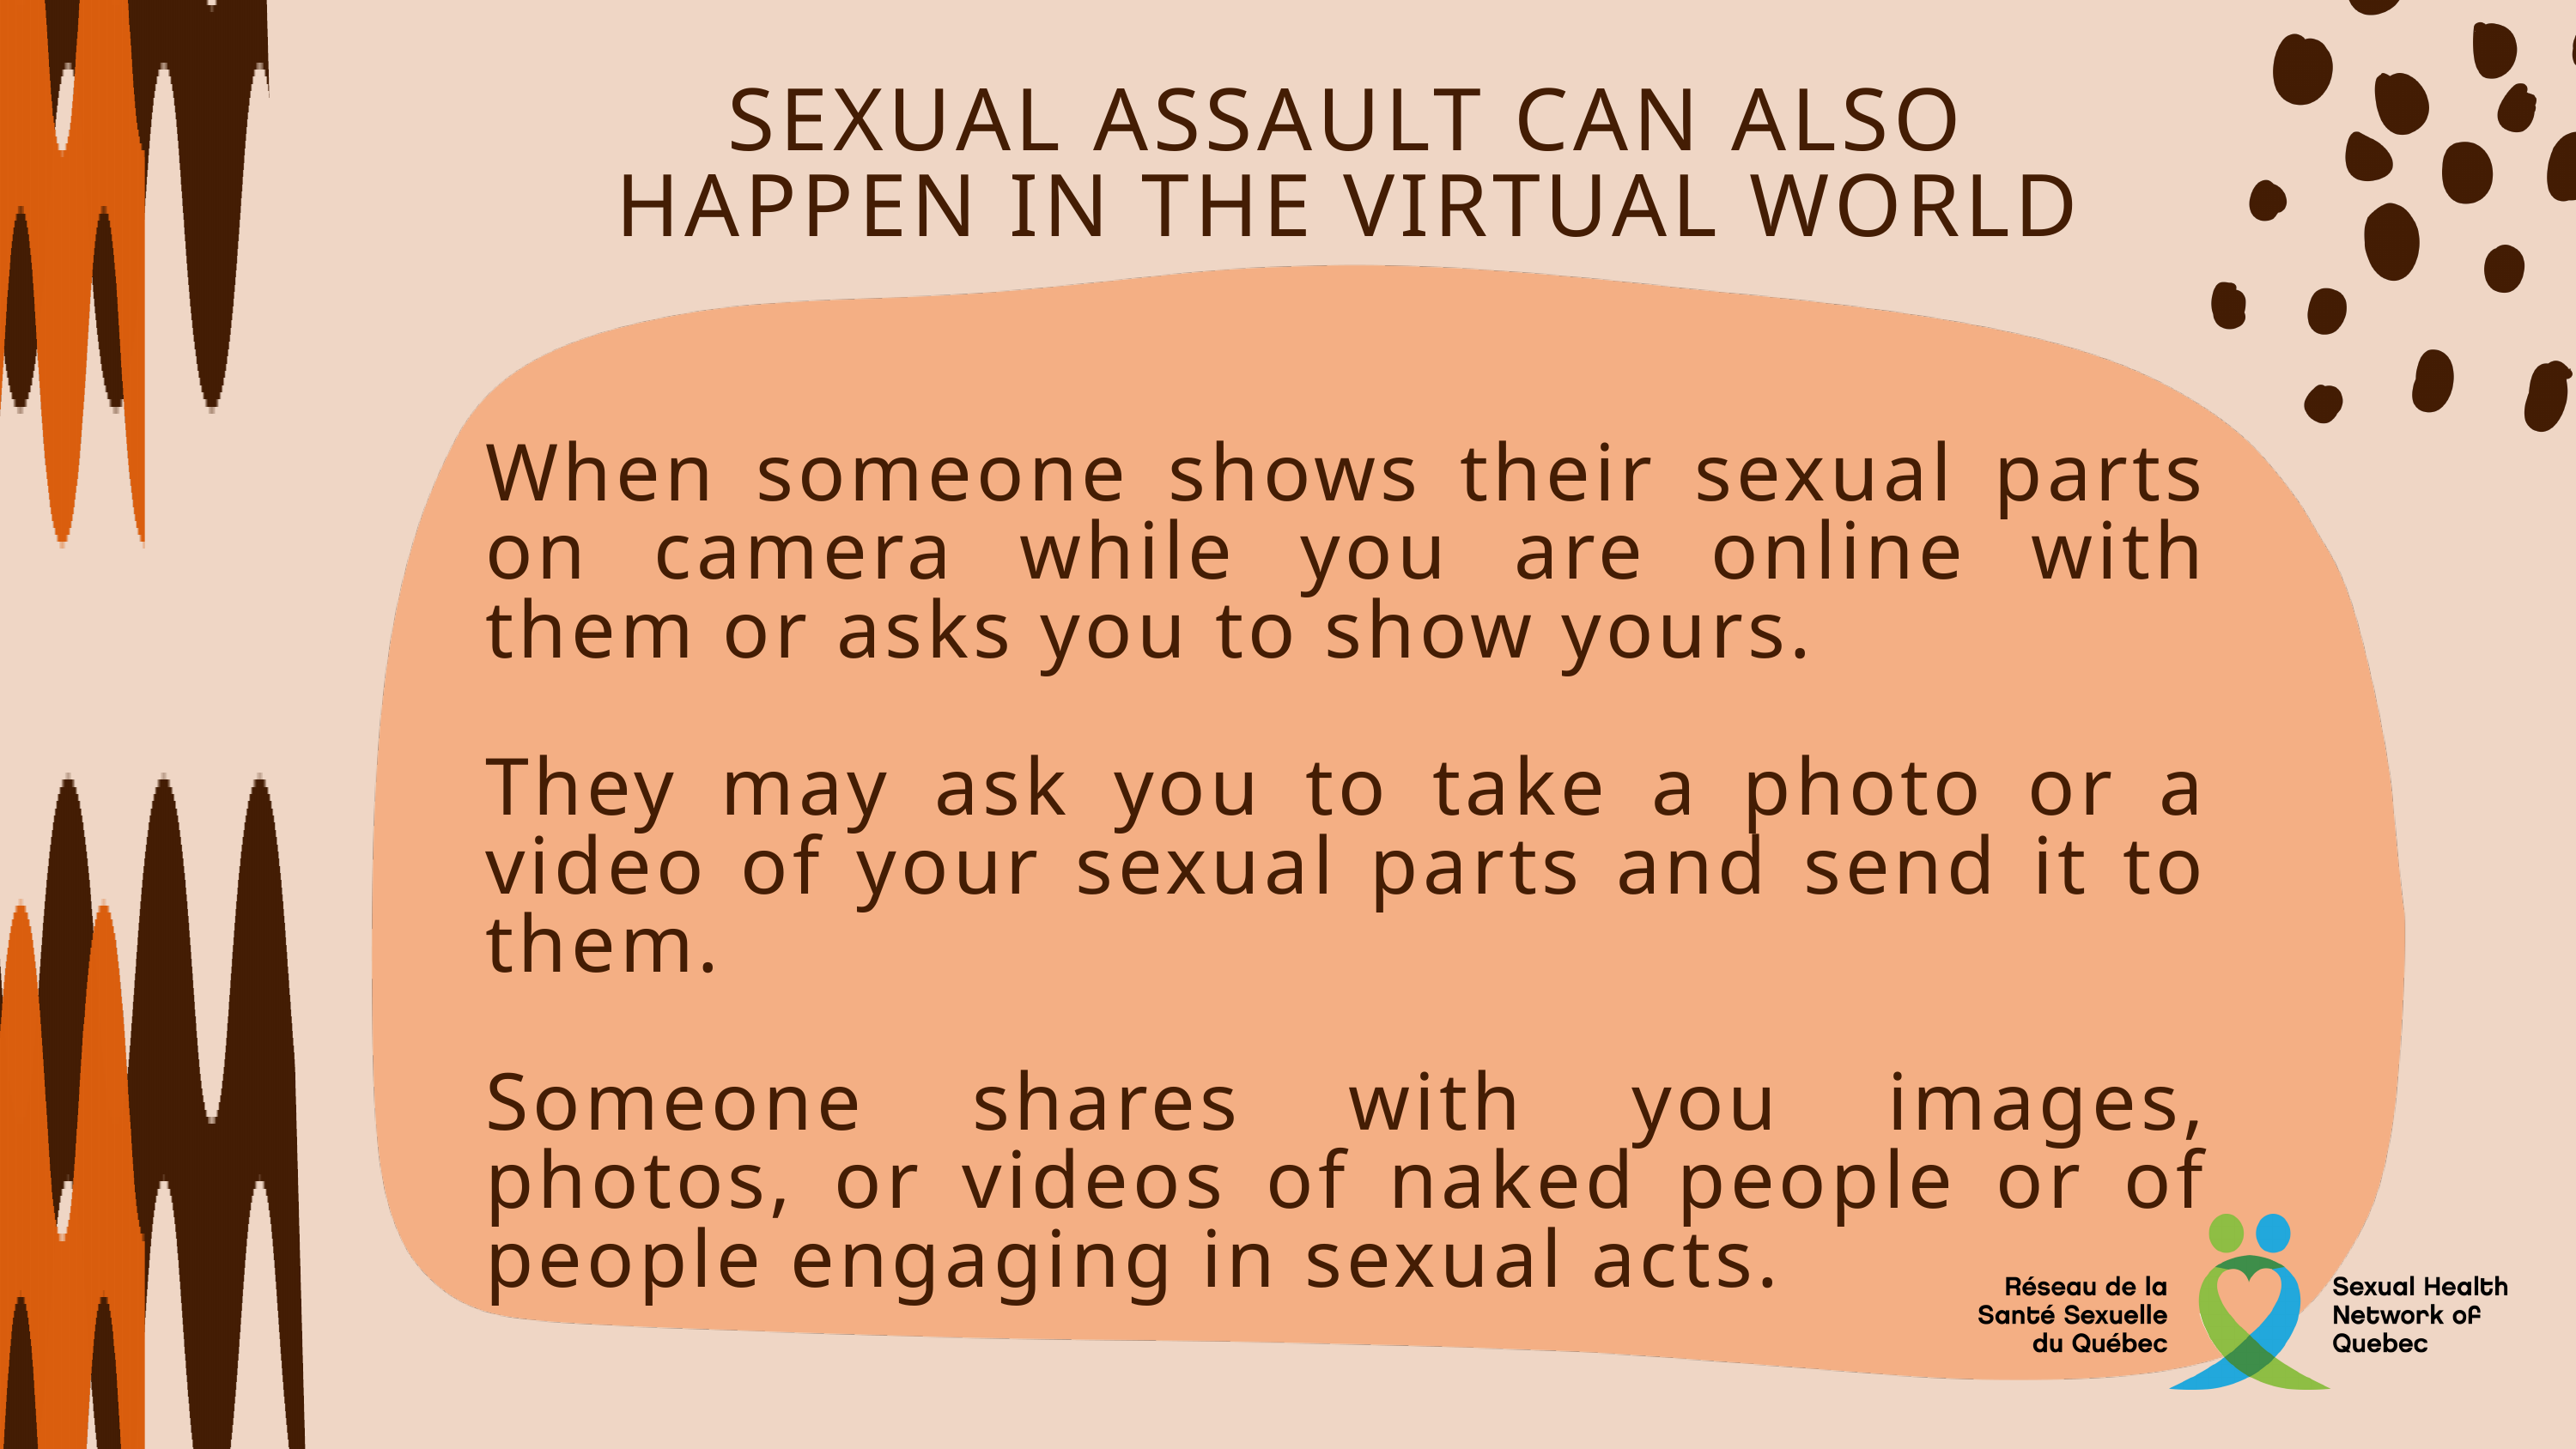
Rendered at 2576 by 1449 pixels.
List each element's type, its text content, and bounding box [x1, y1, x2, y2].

text_box [2211, 0, 2576, 433]
text_box When someone shows their sexual parts on camera while you are online with them or asks you to show yours. They may ask you to take a photo or a video of your sexual parts and send it to them. Someone shares with you images, photos, or videos of naked people or of people engaging in sexual acts. [485, 437, 2212, 1382]
text_box [1978, 1214, 2517, 1391]
text_box SEXUAL ASSAULT CAN ALSO HAPPEN IN THE VIRTUAL WORLD [601, 81, 2096, 254]
text_box [0, 0, 145, 1449]
text_box [145, 0, 306, 1449]
text_box [370, 264, 2410, 1380]
